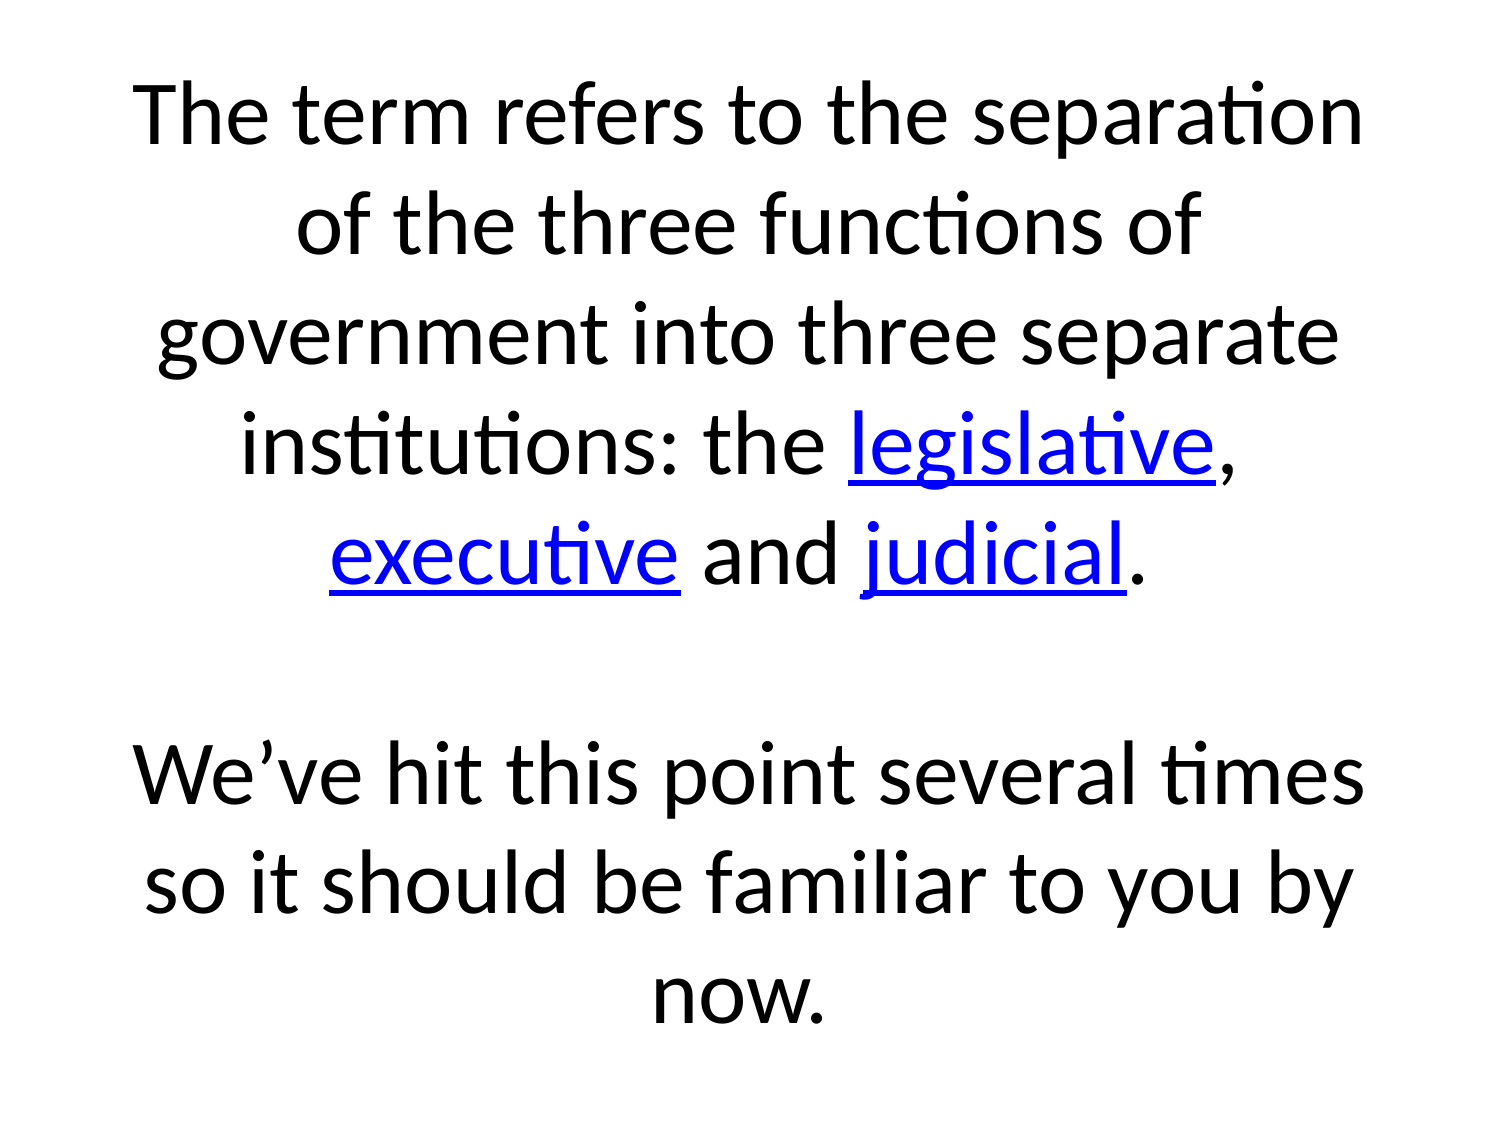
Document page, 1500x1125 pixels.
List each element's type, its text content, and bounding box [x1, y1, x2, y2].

title The term refers to the separation of the three functions of government into three separate institutions: the legislative, executive and judicial. We’ve hit this point several times so it should be familiar to you by now. [74, 44, 1426, 1051]
